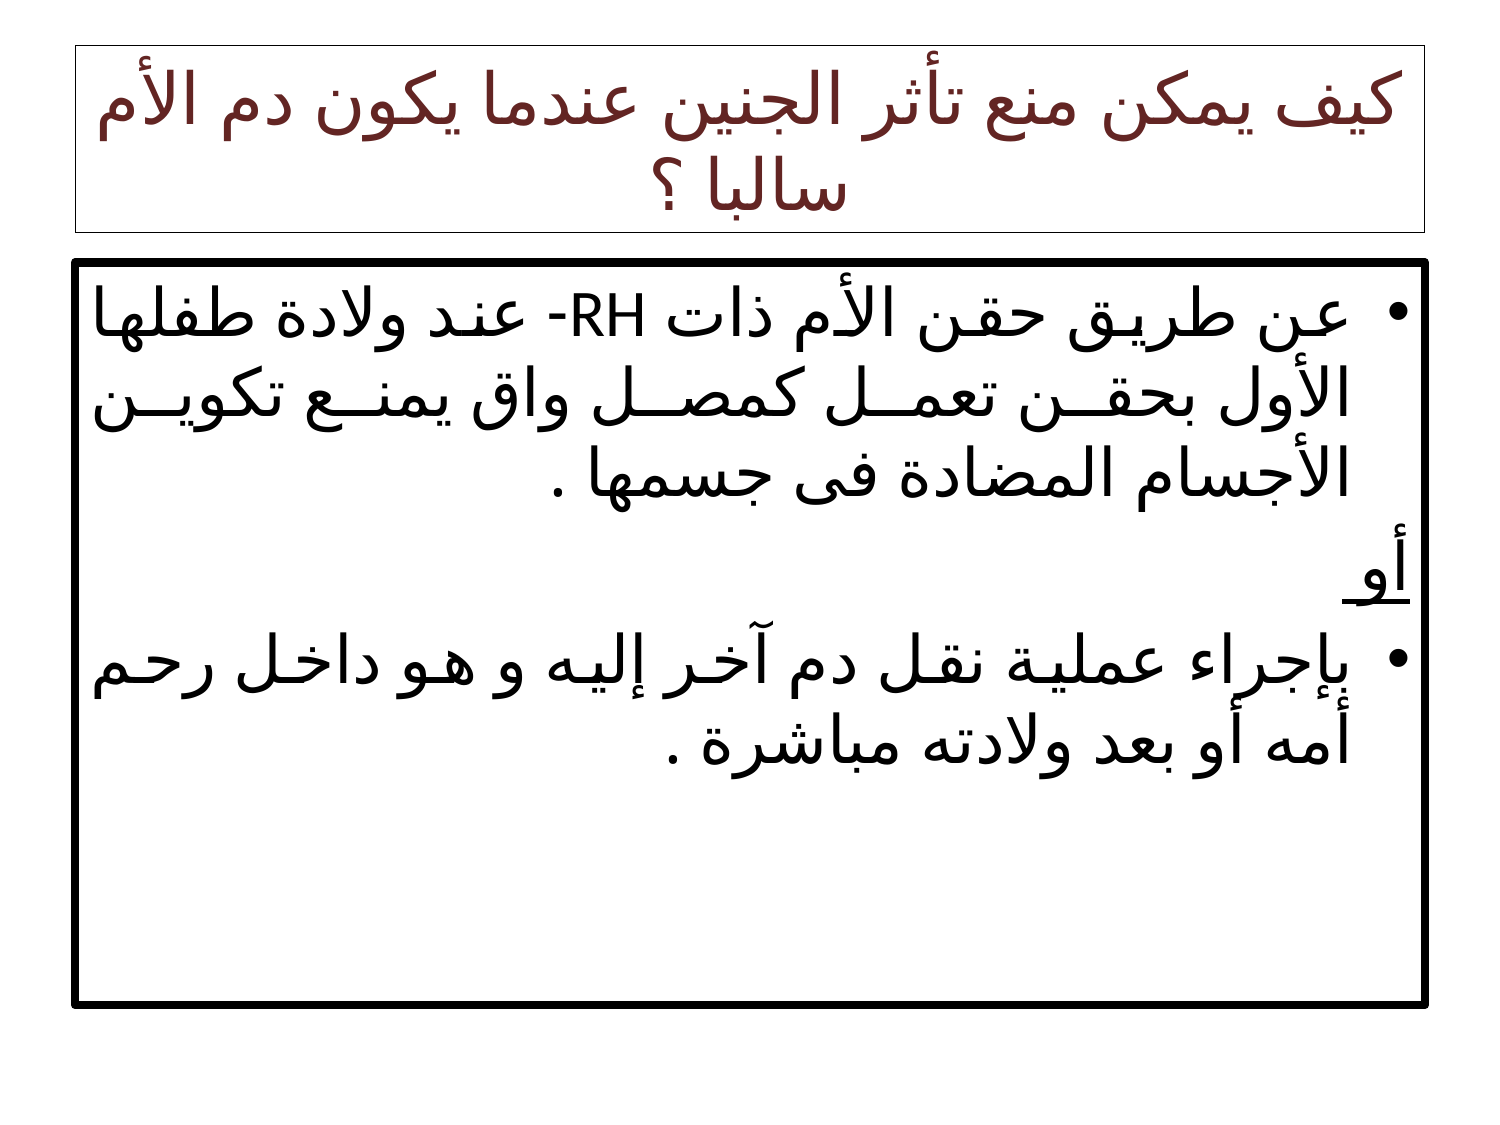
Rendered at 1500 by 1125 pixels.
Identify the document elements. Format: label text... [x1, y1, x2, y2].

list عن طريق حقن الأم ذات RH- عند ولادة طفلها الأول بحقن تعمل كمصل واق يمنع تكوين الأجسام المضادة فى جسمها . أو بإجراء عملية نقل دم آخر إليه و هو داخل رحم أمه أو بعد ولادته مباشرة . [75, 262, 1425, 1005]
title كيف يمكن منع تأثر الجنين عندما يكون دم الأم سالبا ؟ [75, 45, 1425, 233]
